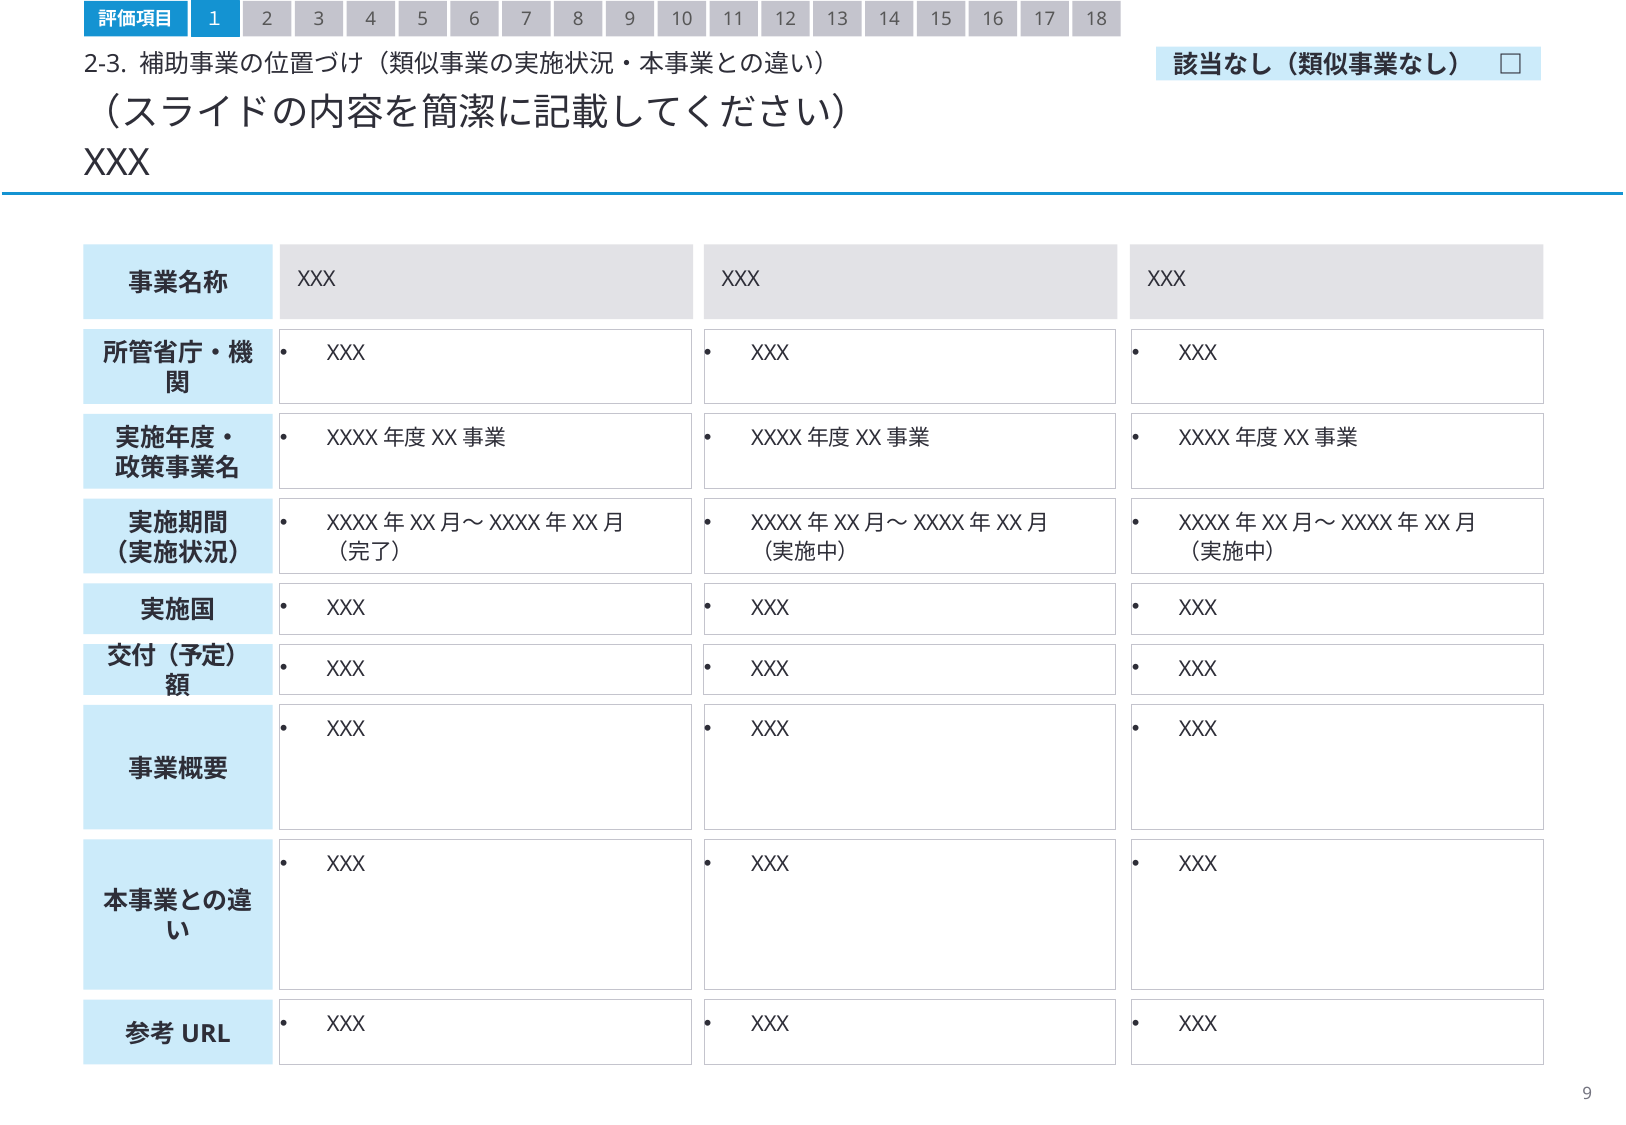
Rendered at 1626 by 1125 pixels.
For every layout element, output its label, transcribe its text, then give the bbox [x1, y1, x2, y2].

text_box XXXX年度XX事業 [704, 413, 1116, 489]
text_box XXX [1131, 704, 1544, 830]
text_box XXX [704, 839, 1116, 990]
list 2-3. 補助事業の位置づけ（類似事業の実施状況・本事業との違い） [84, 40, 1543, 82]
text_box XXX [1129, 244, 1544, 320]
text_box XXX [1131, 839, 1544, 990]
text_box XXX [279, 244, 694, 320]
text_box XXX [704, 583, 1116, 635]
text_box 参考URL [83, 999, 274, 1065]
text_box 該当なし（類似事業なし） □ [1155, 46, 1542, 81]
text_box 実施年度・ 政策事業名 [83, 413, 274, 489]
text_box XXX [279, 999, 692, 1065]
text_box XXXX年度XX事業 [279, 413, 692, 489]
text_box XXX [703, 644, 1116, 695]
text_box 実施期間 （実施状況） [83, 498, 274, 574]
text_box 所管省庁・機関 [83, 328, 274, 405]
text_box XXX [279, 583, 692, 635]
text_box XXXX年度XX事業 [1131, 413, 1544, 489]
text_box XXX [704, 999, 1116, 1065]
list （スライドの内容を簡潔に記載してください） XXX [84, 83, 1543, 183]
text_box XXX [1131, 644, 1544, 695]
text_box XXX [704, 704, 1116, 830]
text_box 事業名称 [83, 243, 274, 320]
text_box XXX [1131, 999, 1544, 1065]
text_box XXX [1131, 583, 1544, 635]
text_box XXX [279, 644, 692, 695]
text_box XXX [279, 839, 692, 990]
text_box 実施国 [83, 583, 274, 635]
text_box XXXX年XX月～XXXX年XX月 （実施中） [704, 498, 1116, 574]
text_box XXX [1131, 329, 1544, 404]
text_box XXX [704, 329, 1116, 404]
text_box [83, 0, 1122, 37]
text_box 事業概要 [83, 704, 274, 830]
text_box 交付（予定）額 [83, 643, 274, 696]
text_box XXX [279, 704, 692, 830]
text_box XXX [279, 329, 692, 404]
text_box XXX [703, 244, 1118, 320]
text_box XXXX年XX月～XXXX年XX月 （実施中） [1131, 498, 1544, 574]
text_box 本事業との違い [83, 839, 274, 991]
text_box XXXX年XX月～XXXX年XX月 （完了） [279, 498, 692, 574]
